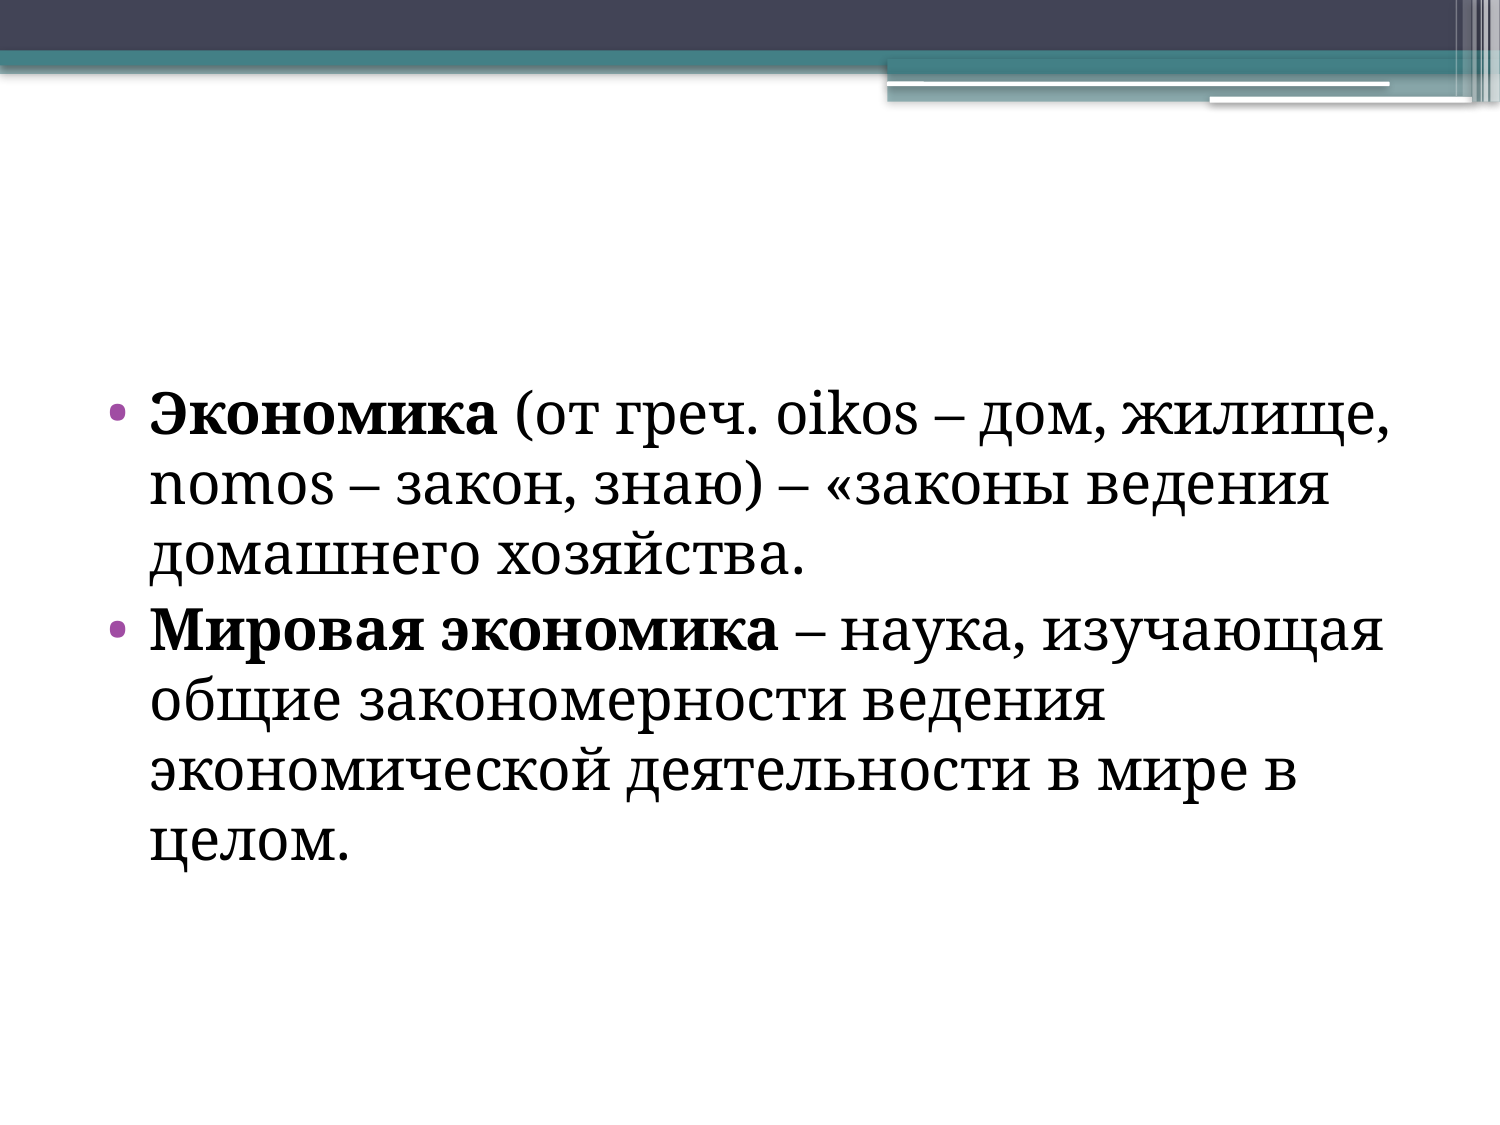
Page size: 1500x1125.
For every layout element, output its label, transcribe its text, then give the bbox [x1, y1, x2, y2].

list Экономика (от греч. oikos – дом, жилище, nomos – закон, знаю) – «законы ведения домашнего хозяйства. Мировая экономика – наука, изучающая общие закономерности ведения экономической деятельности в мире в целом. [75, 368, 1425, 1079]
